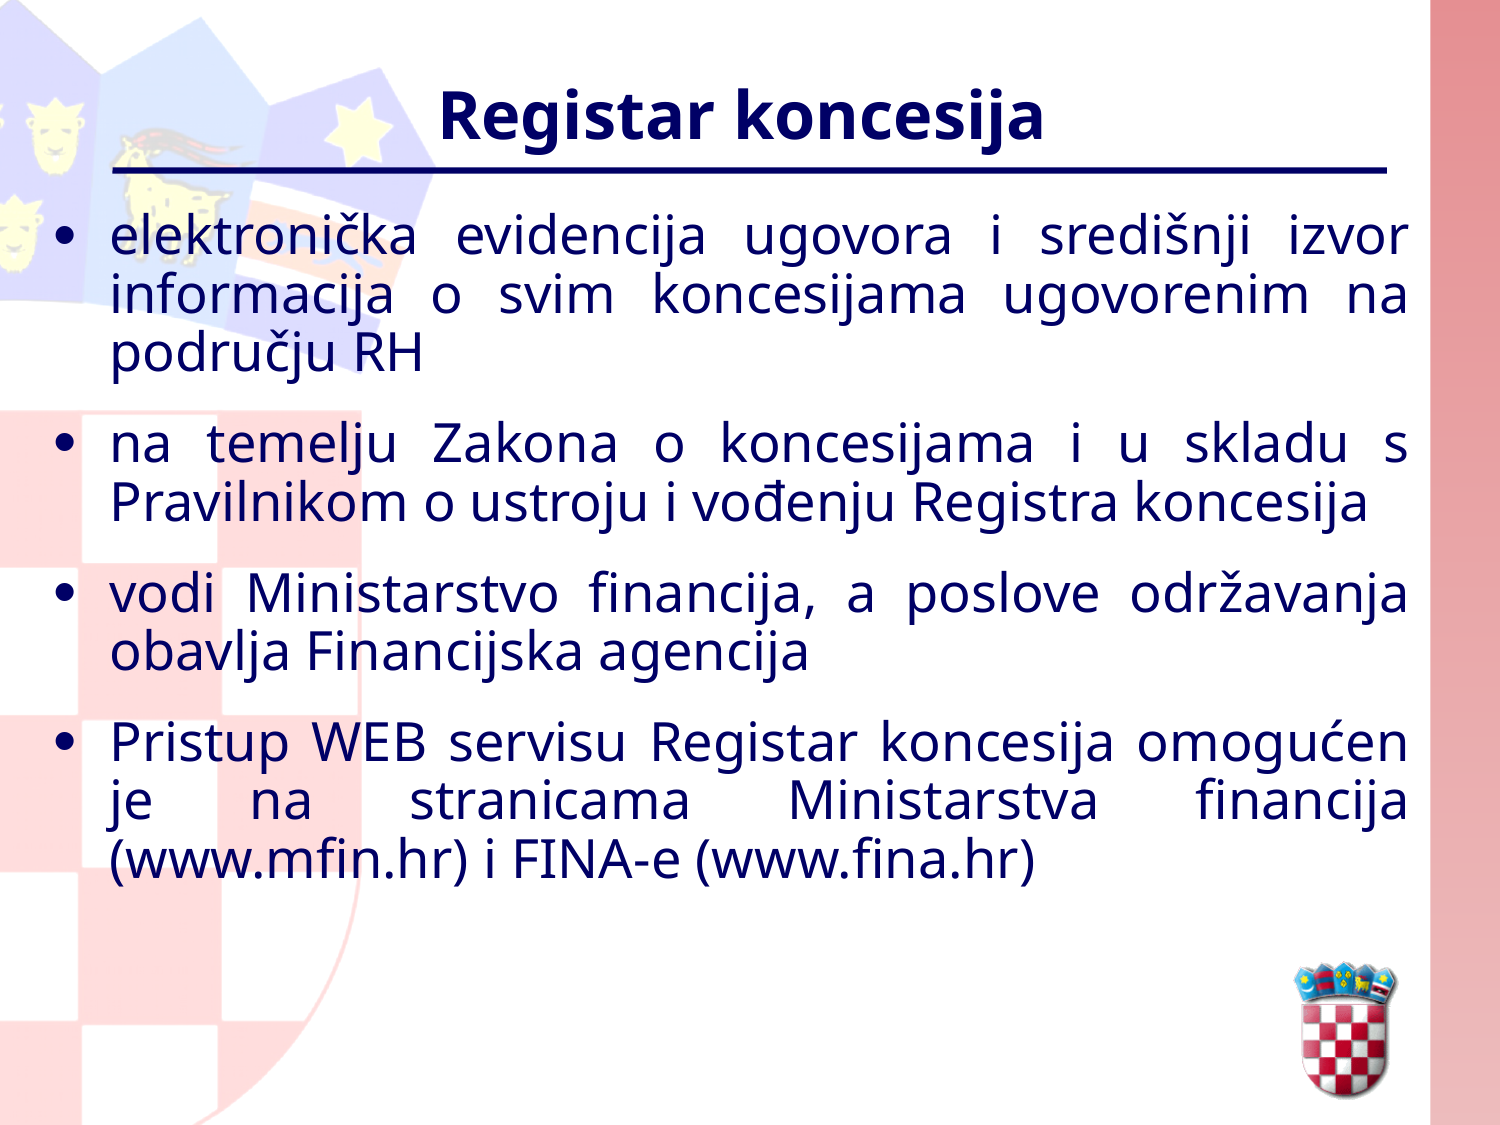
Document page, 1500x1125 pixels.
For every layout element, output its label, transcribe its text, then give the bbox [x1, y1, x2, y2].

picture [1293, 961, 1399, 1100]
title Registar koncesija [88, 54, 1412, 172]
list elektronička evidencija ugovora i središnji izvor informacija o svim koncesijama ugovorenim na području RH na temelju Zakona o koncesijama i u skladu s Pravilnikom o ustroju i vođenju Registra koncesija vodi Ministarstvo financija, a poslove održavanja obavlja Financijska agencija Pristup WEB servisu Registar koncesija omogućen je na stranicama Ministarstva financija (www.mfin.hr) i FINA-e (www.fina.hr) [53, 208, 1412, 953]
